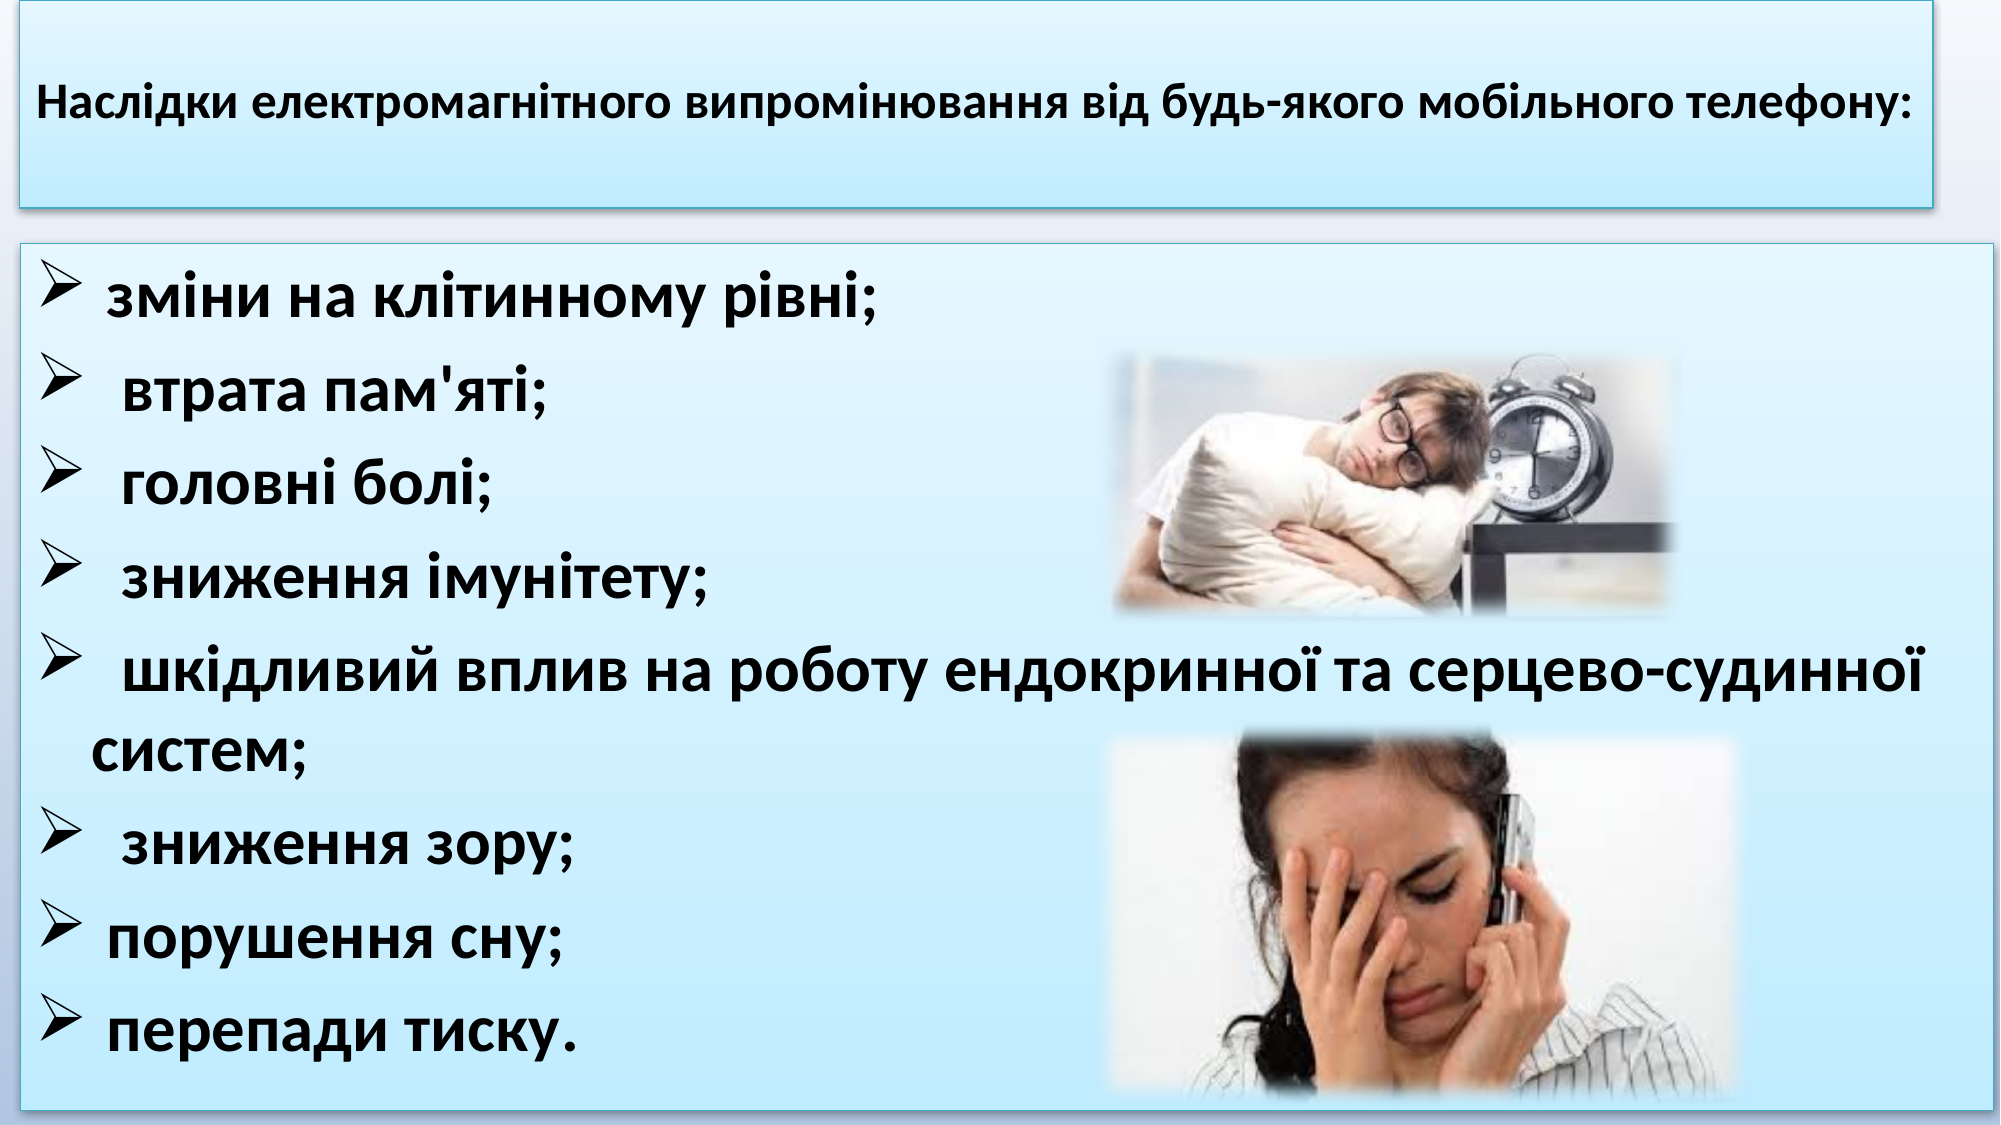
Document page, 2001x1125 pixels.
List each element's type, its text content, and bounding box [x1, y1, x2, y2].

title Наслідки електромагнітного випромінювання від будь-якого мобільного телефону: [19, 0, 1934, 209]
picture [1091, 720, 1755, 1108]
picture [1095, 339, 1683, 624]
list зміни на клітинному рівні; втрата пам'яті; головні болі; зниження імунітету; шкідливий вплив на роботу ендокринної та серцево-судинної систем; зниження зору; порушення сну; перепади тиску. [20, 243, 1994, 1111]
